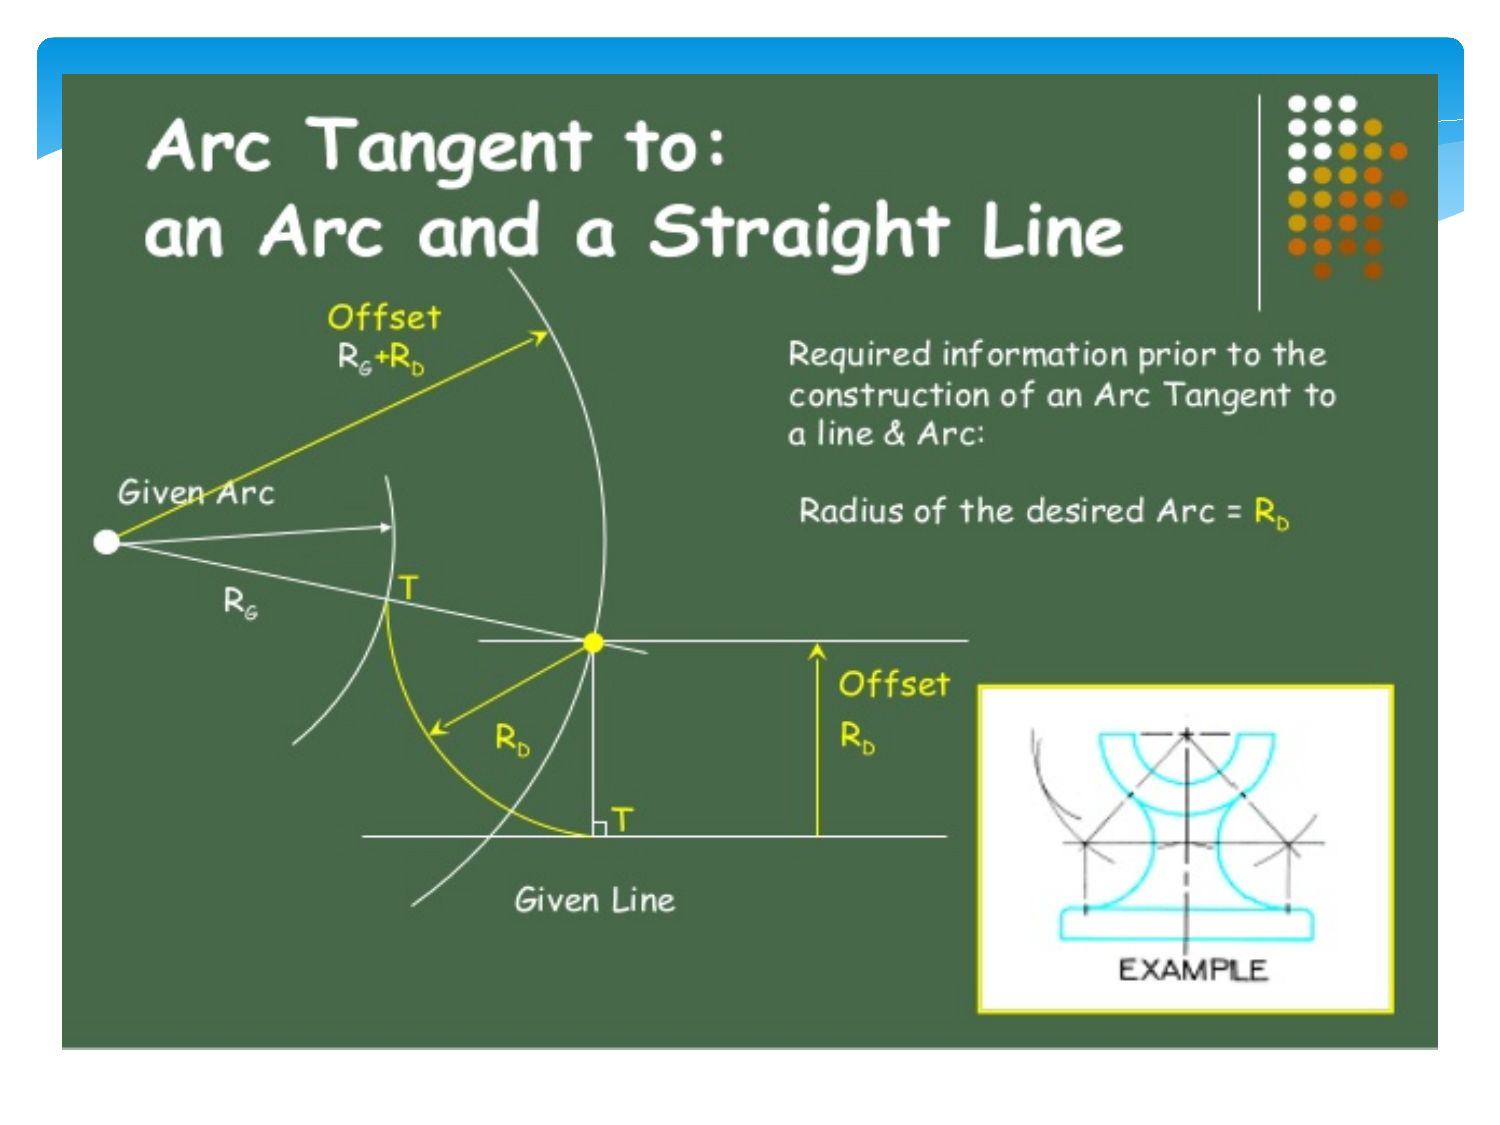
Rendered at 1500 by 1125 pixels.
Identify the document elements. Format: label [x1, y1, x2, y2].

picture [62, 74, 1438, 1051]
